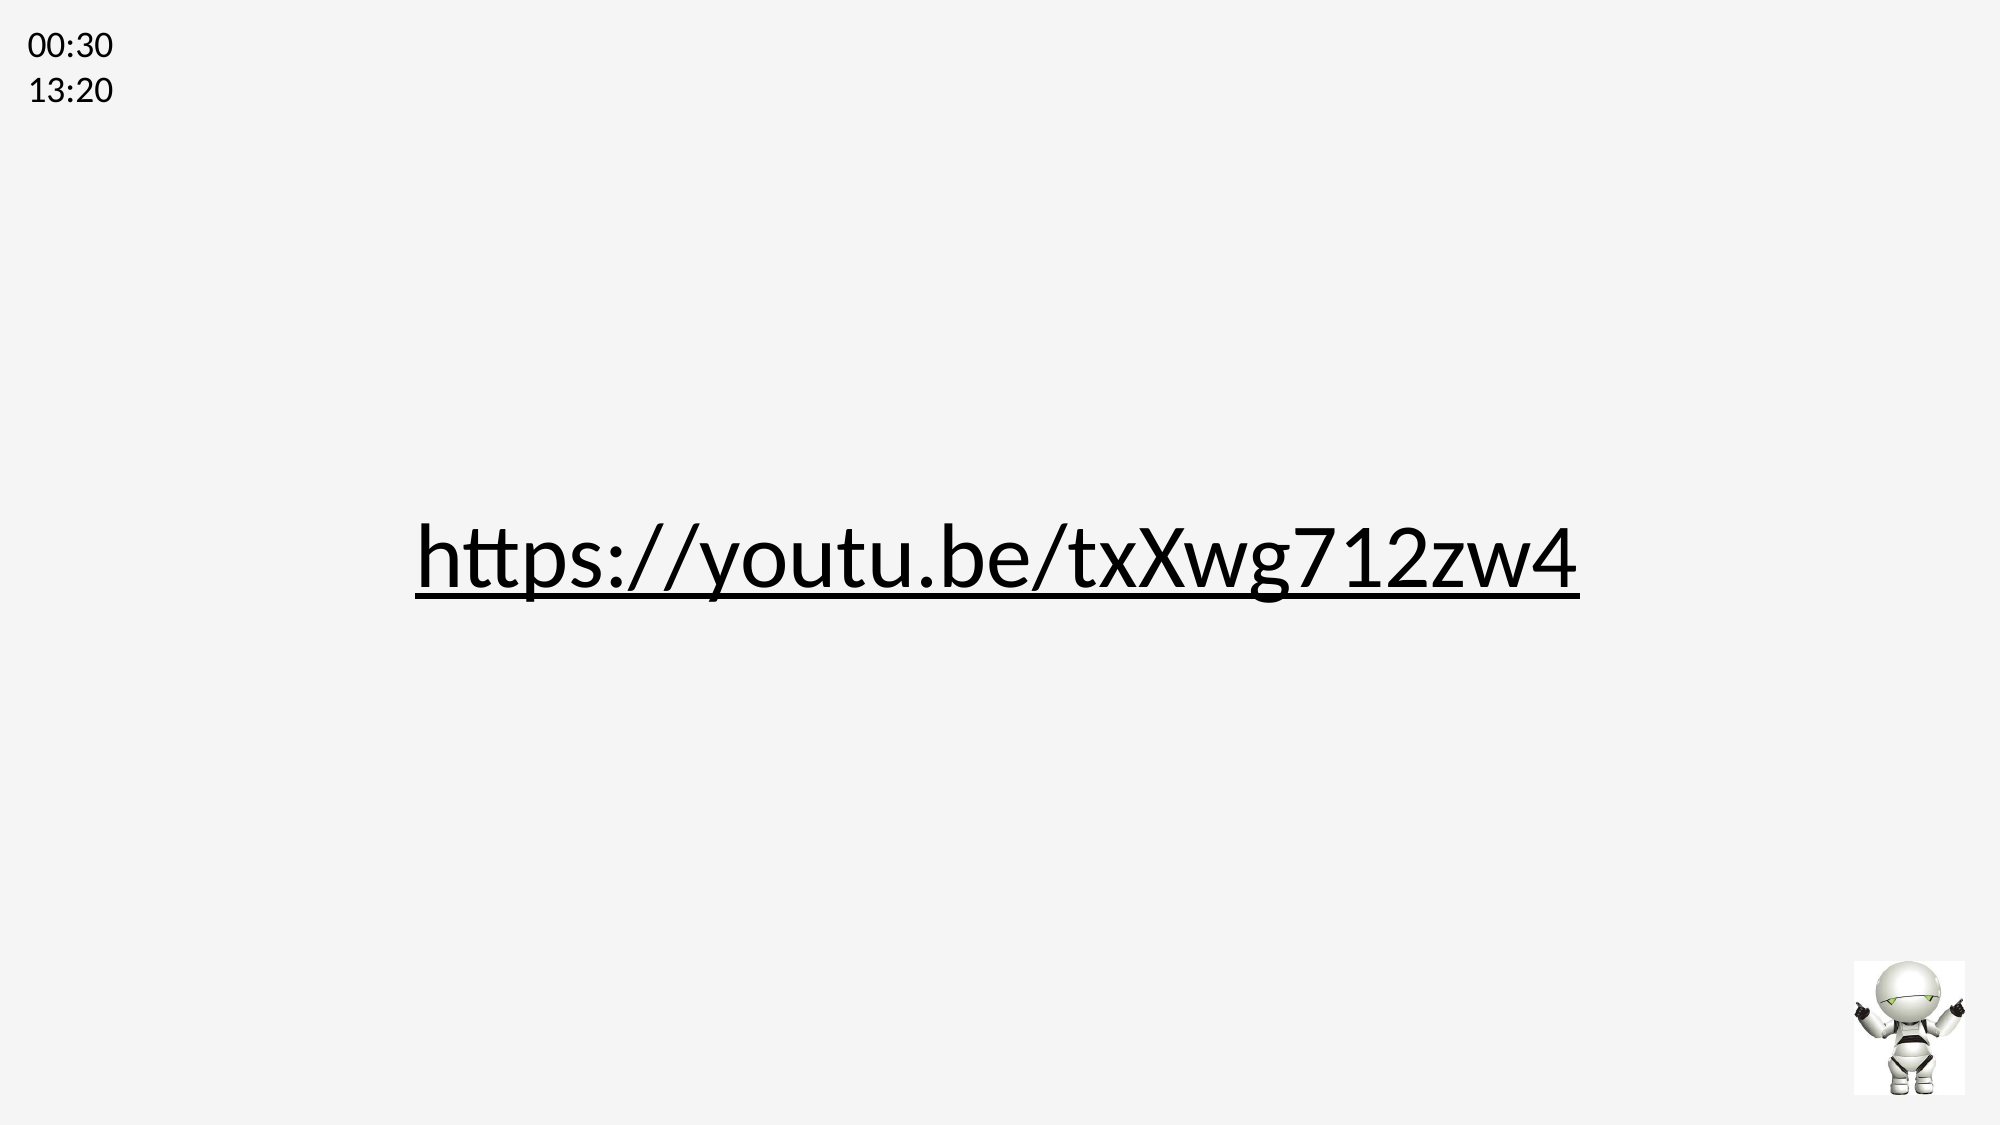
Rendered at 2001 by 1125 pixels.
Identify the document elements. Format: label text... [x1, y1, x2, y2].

text_box 00:30 13:20 [12, 12, 689, 119]
title https://youtu.be/txXwg712zw4 [145, 448, 1871, 667]
picture [1854, 961, 1965, 1095]
